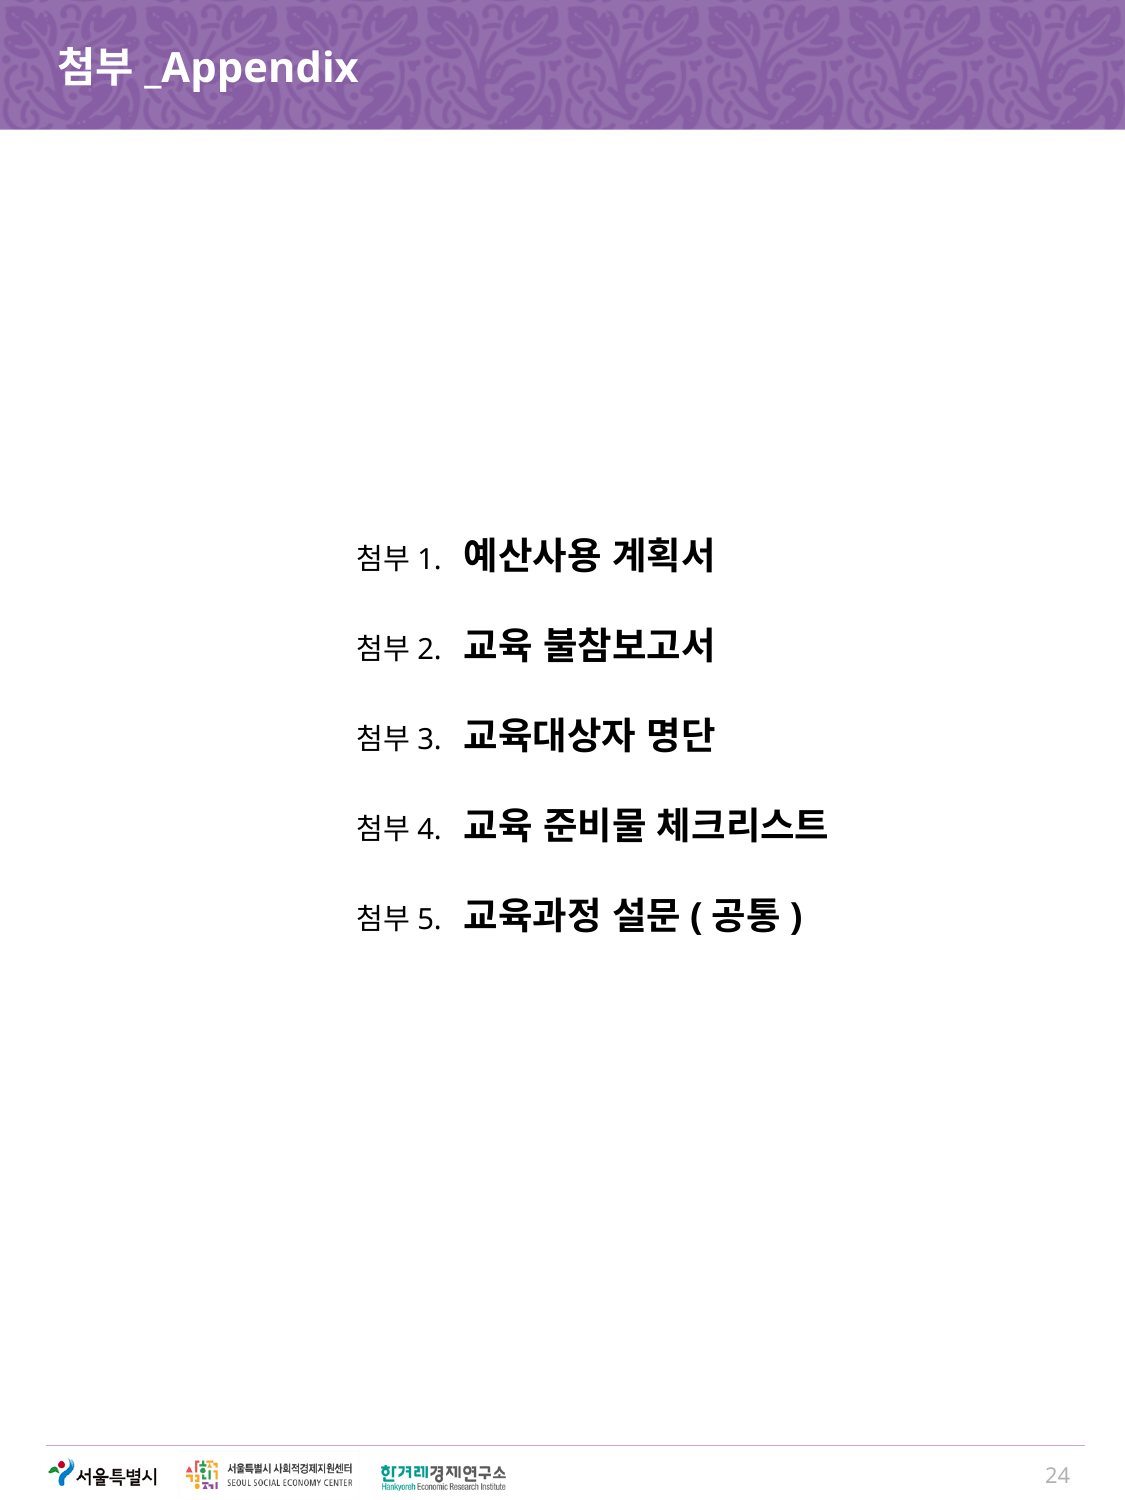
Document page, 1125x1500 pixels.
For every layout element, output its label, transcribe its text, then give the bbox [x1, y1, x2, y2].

picture [48, 1457, 157, 1486]
picture [0, 0, 1125, 130]
slide_number 24 [832, 1436, 1086, 1500]
picture [178, 1451, 360, 1499]
text_box 첨부1. 예산사용 계획서 첨부2. 교육 불참보고서 첨부3. 교육대상자 명단 첨부4. 교육 준비물 체크리스트 첨부5. 교육과정 설문(공통) [341, 479, 1001, 945]
picture [381, 1465, 506, 1491]
title 첨부_Appendix [42, 23, 784, 115]
